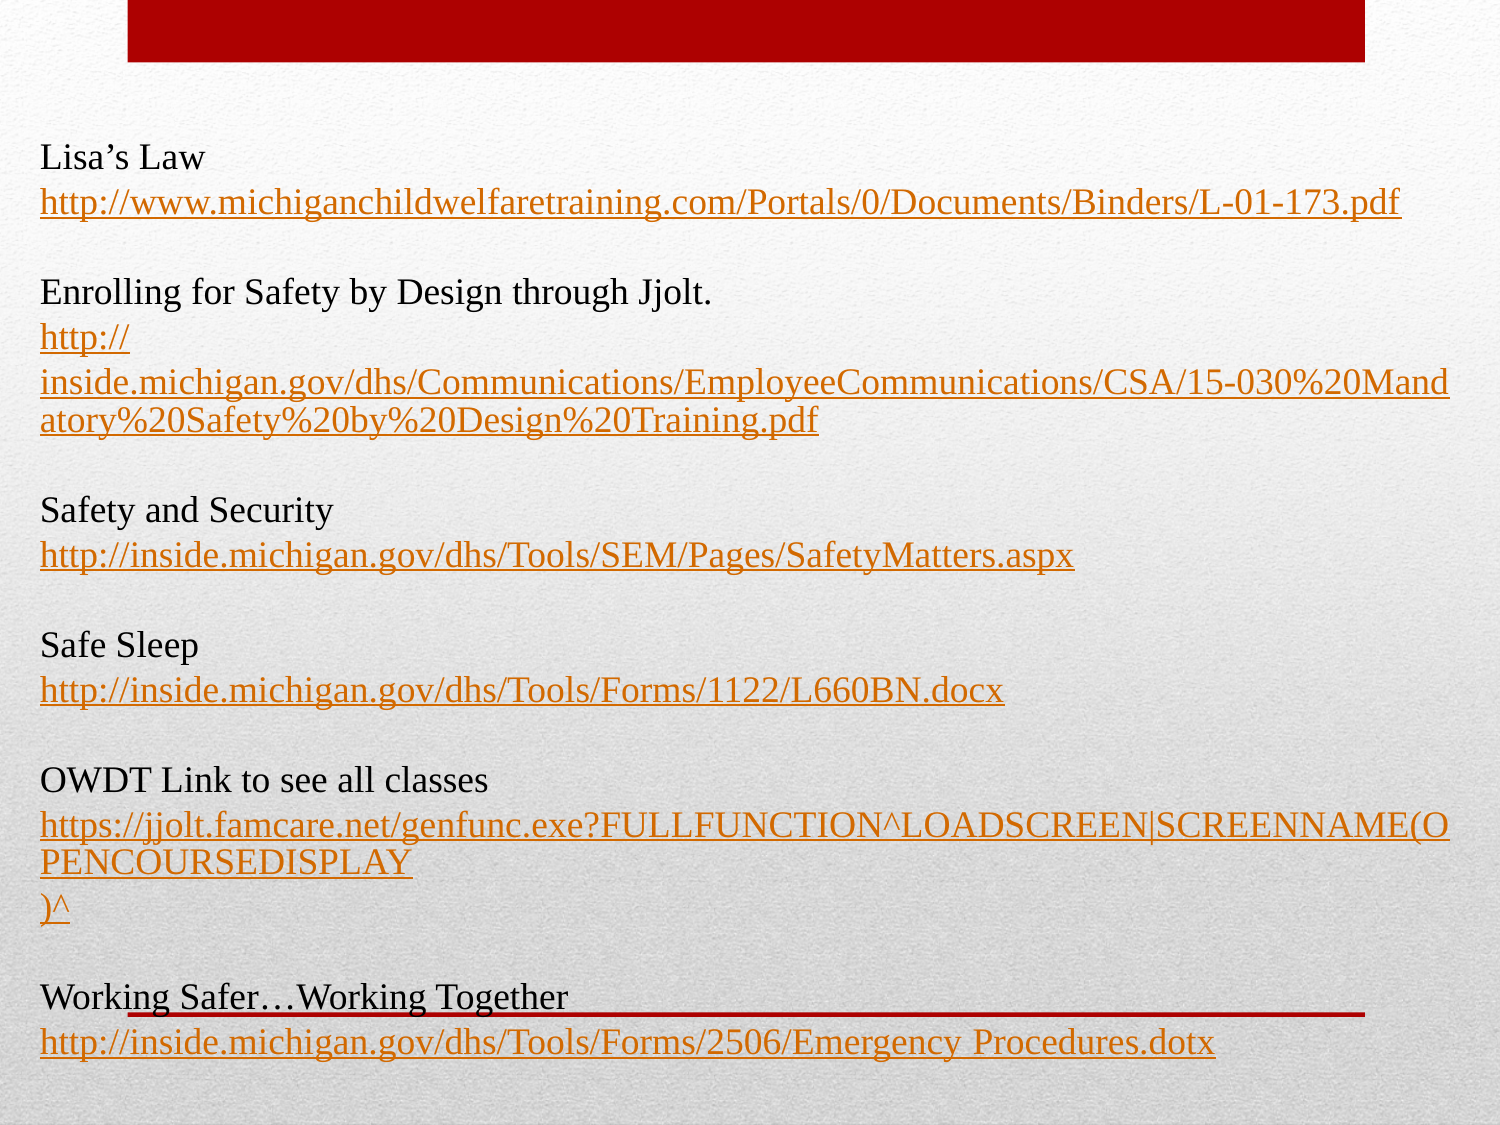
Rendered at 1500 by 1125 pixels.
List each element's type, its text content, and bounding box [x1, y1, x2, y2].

text_box Lisa’s Law http://www.michiganchildwelfaretraining.com/Portals/0/Documents/Binders/L-01-173.pdf Enrolling for Safety by Design through Jjolt. http://inside.michigan.gov/dhs/Communications/EmployeeCommunications/CSA/15-030%20Mandatory%20Safety%20by%20Design%20Training.pdf Safety and Security http://inside.michigan.gov/dhs/Tools/SEM/Pages/SafetyMatters.aspx Safe Sleep http://inside.michigan.gov/dhs/Tools/Forms/1122/L660BN.docx OWDT Link to see all classes https://jjolt.famcare.net/genfunc.exe?FULLFUNCTION^LOADSCREEN|SCREENNAME(OPENCOURSEDISPLAY)^ Working Safer…Working Together http://inside.michigan.gov/dhs/Tools/Forms/2506/Emergency Procedures.dotx [24, 124, 1475, 1125]
